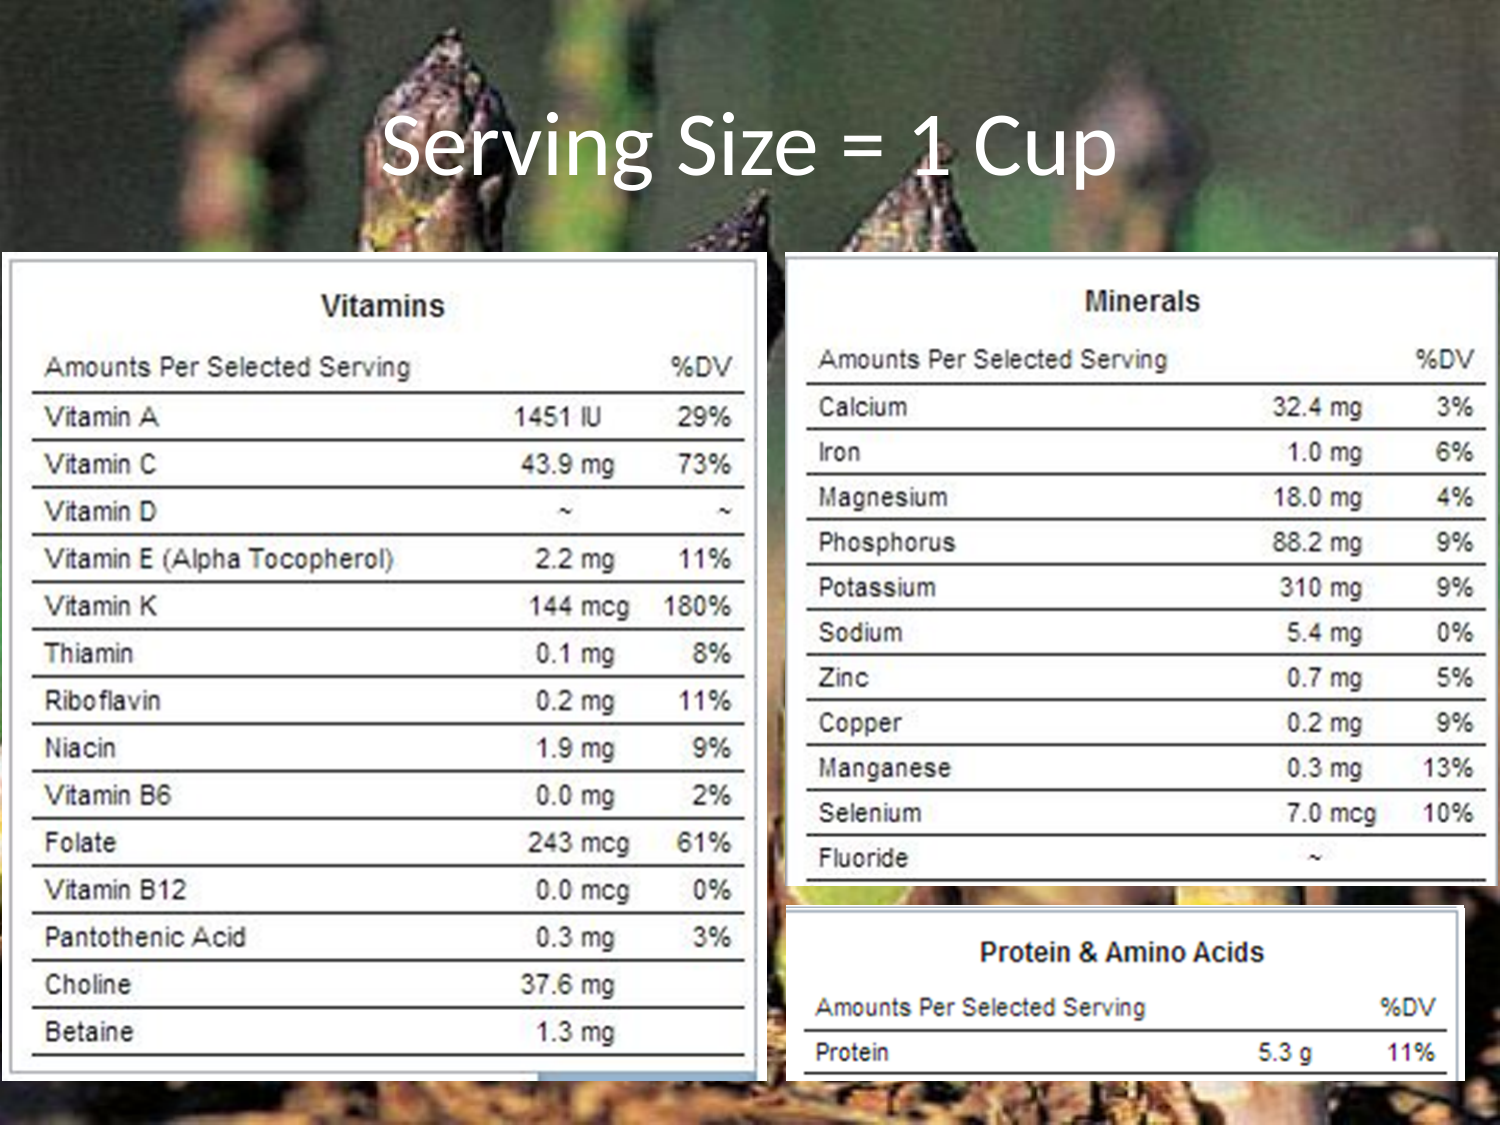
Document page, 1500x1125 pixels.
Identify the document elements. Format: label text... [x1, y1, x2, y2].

picture [0, 0, 1500, 1125]
title Serving Size = 1 Cup [75, 45, 1425, 233]
